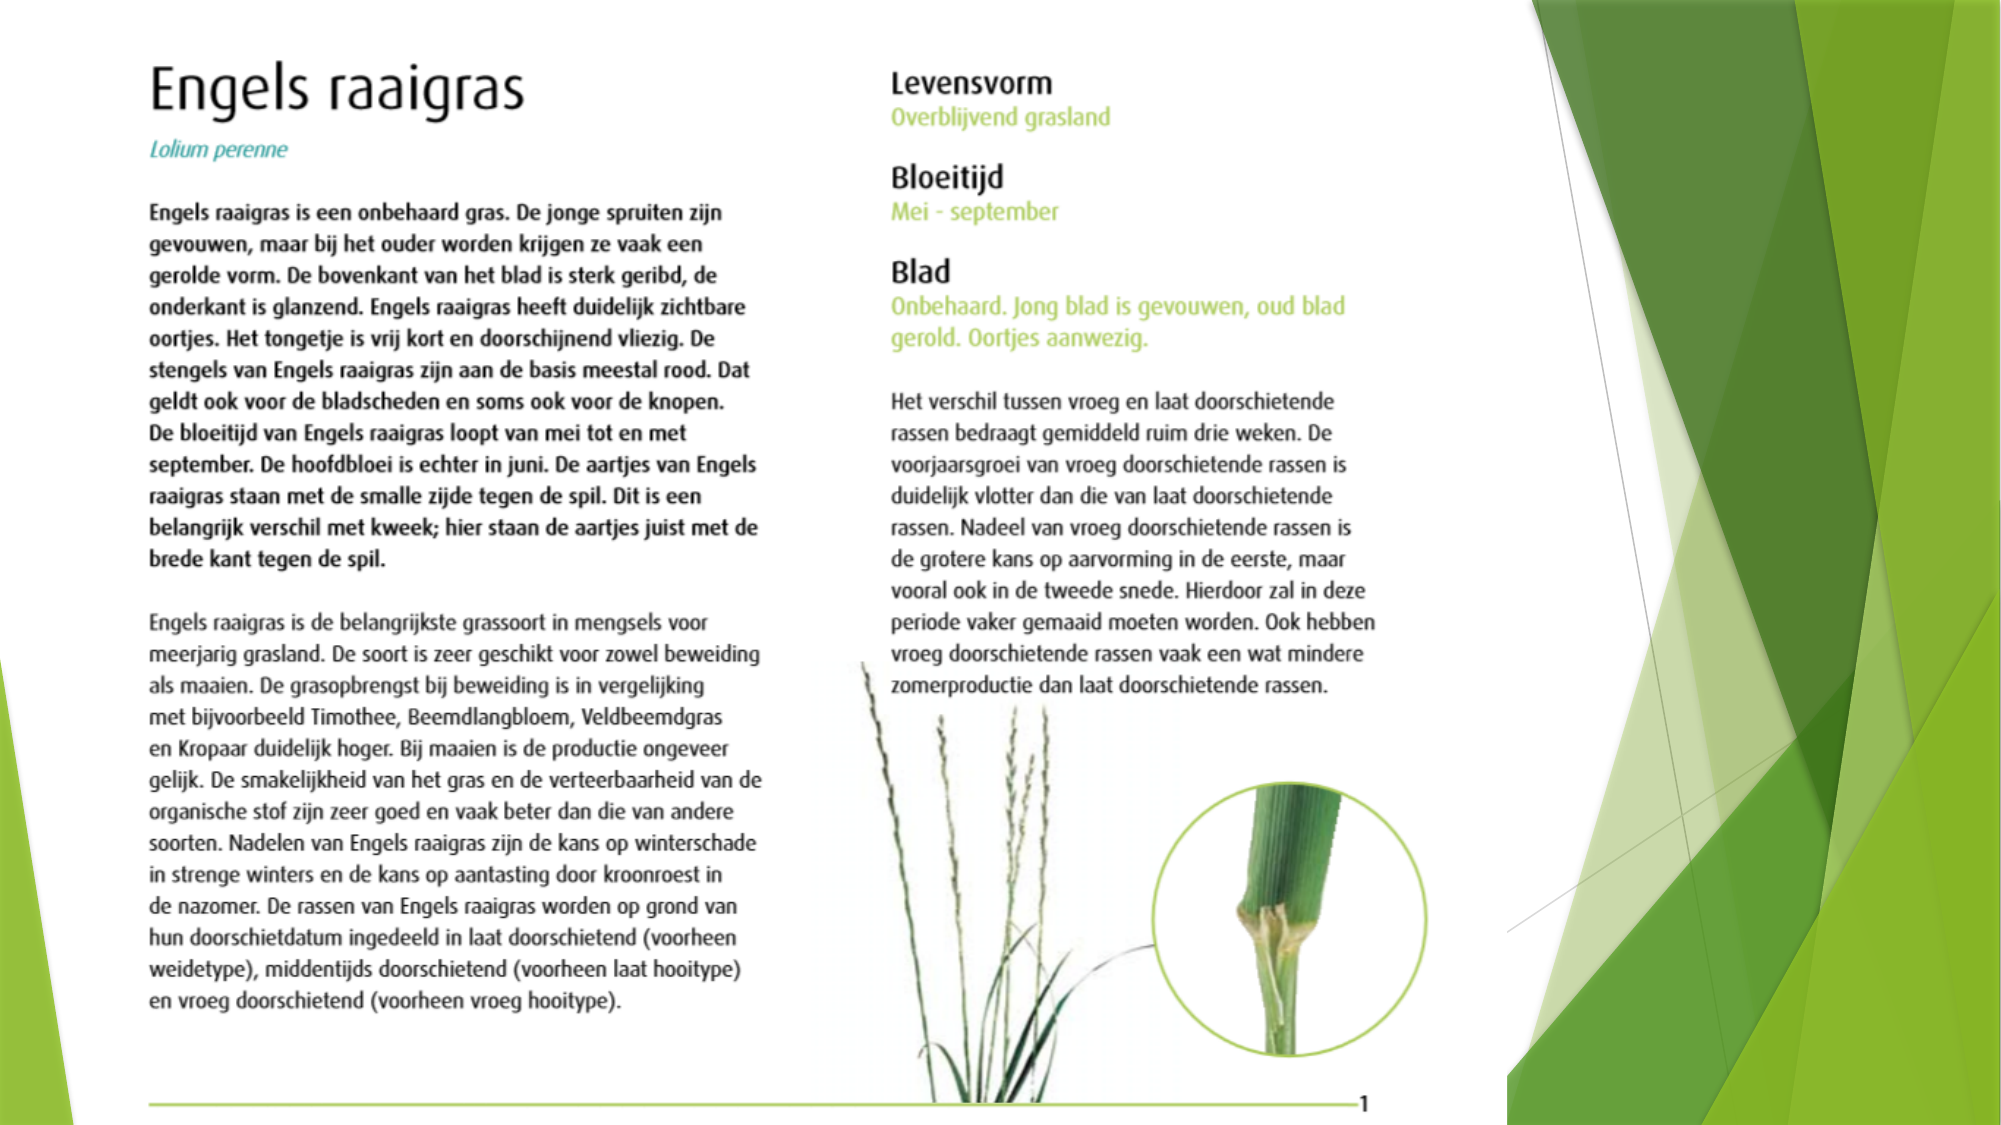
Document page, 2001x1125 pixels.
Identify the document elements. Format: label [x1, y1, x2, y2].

picture [99, 0, 1508, 1125]
